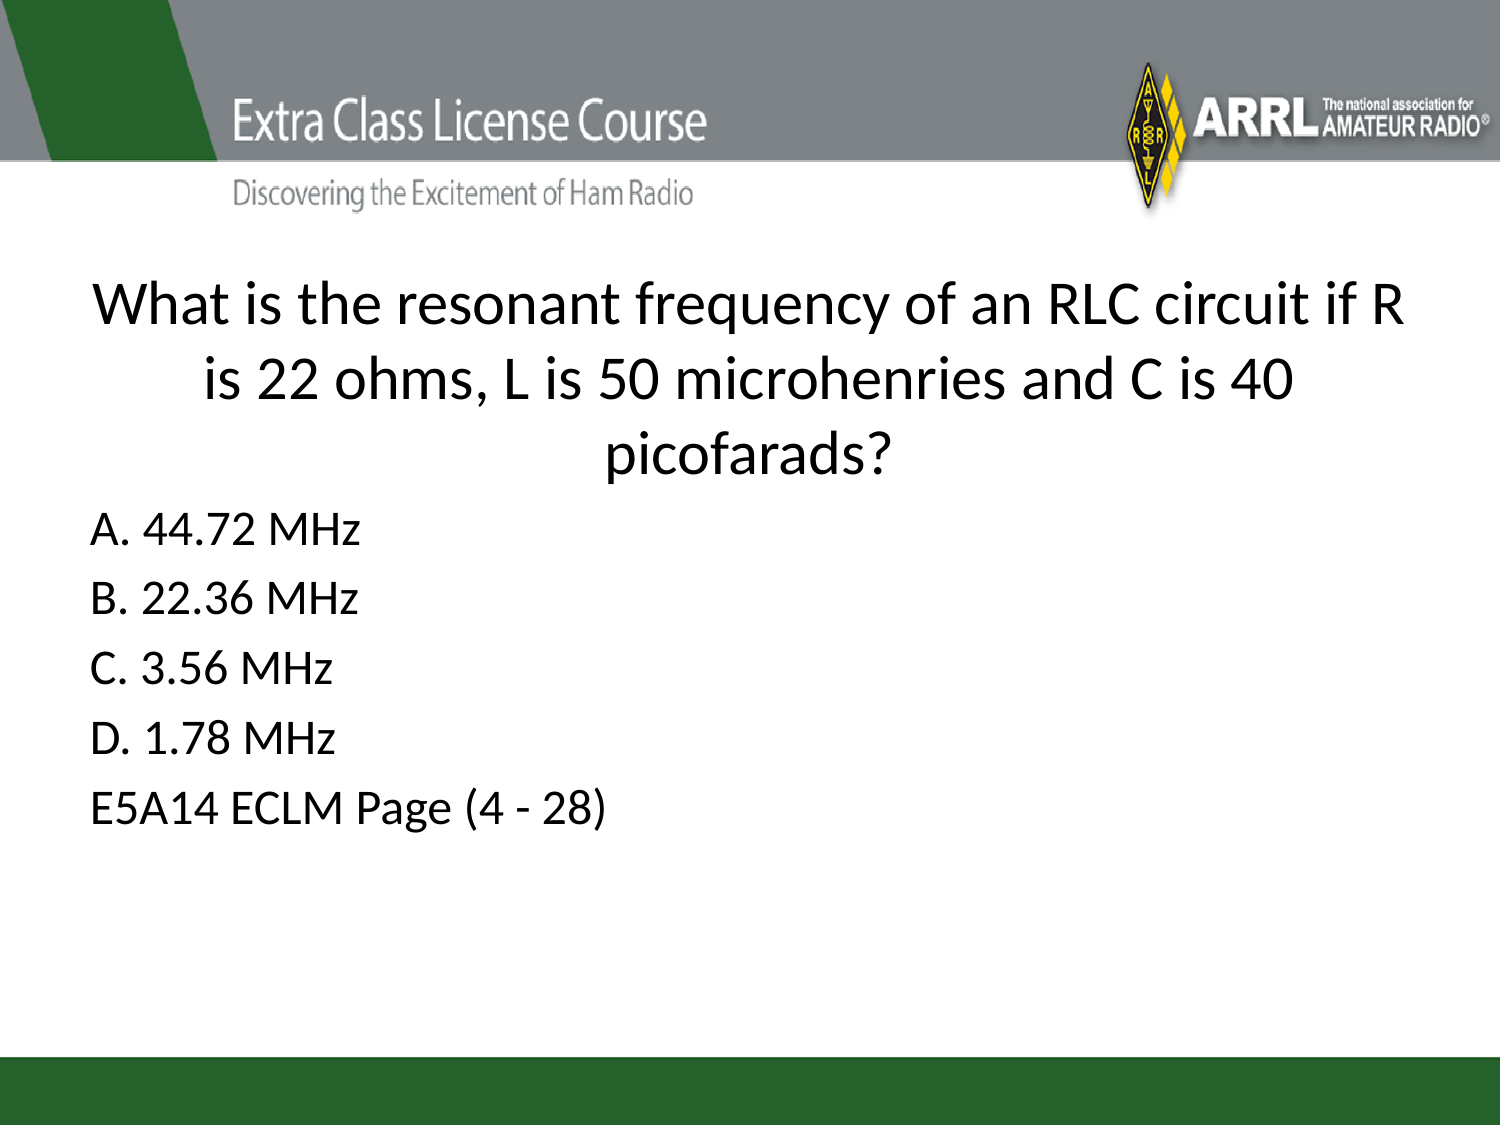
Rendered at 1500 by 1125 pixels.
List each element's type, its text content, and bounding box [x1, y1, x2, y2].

picture [0, 0, 1500, 1125]
title What is the resonant frequency of an RLC circuit if R is 22 ohms, L is 50 microhenries and C is 40 picofarads? [75, 254, 1425, 435]
list A. 44.72 MHz B. 22.36 MHz C. 3.56 MHz D. 1.78 MHz E5A14 ECLM Page (4 - 28) [75, 487, 1425, 1005]
